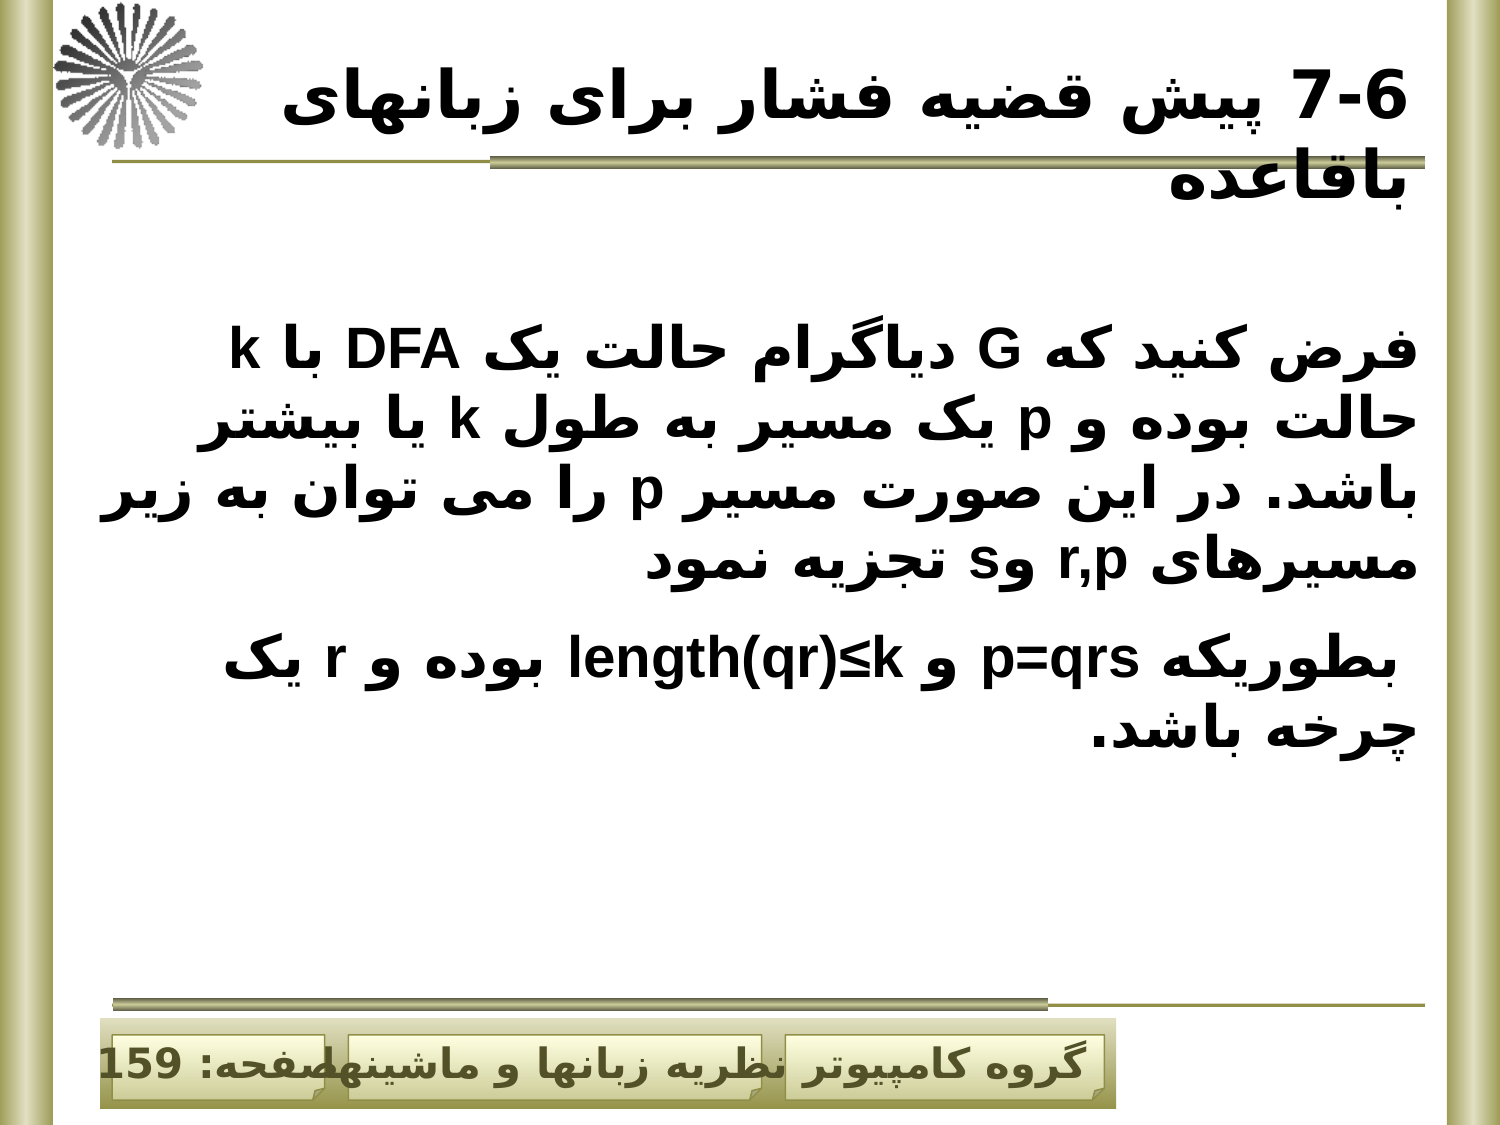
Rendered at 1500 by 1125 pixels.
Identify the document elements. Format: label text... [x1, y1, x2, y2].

text_box فرض کنید که G دیاگرام حالت یک DFA با k حالت بوده و p یک مسیر به طول k یا بیشتر باشد. در این صورت مسیر p را می توان به زیر مسیرهای r,p وs تجزیه نمود بطوریکه p=qrs و length(qr)≤k بوده و r یک چرخه باشد. [53, 302, 1436, 767]
text_box 7-6 پیش قضیه فشار برای زبانهای باقاعده [161, 44, 1426, 220]
